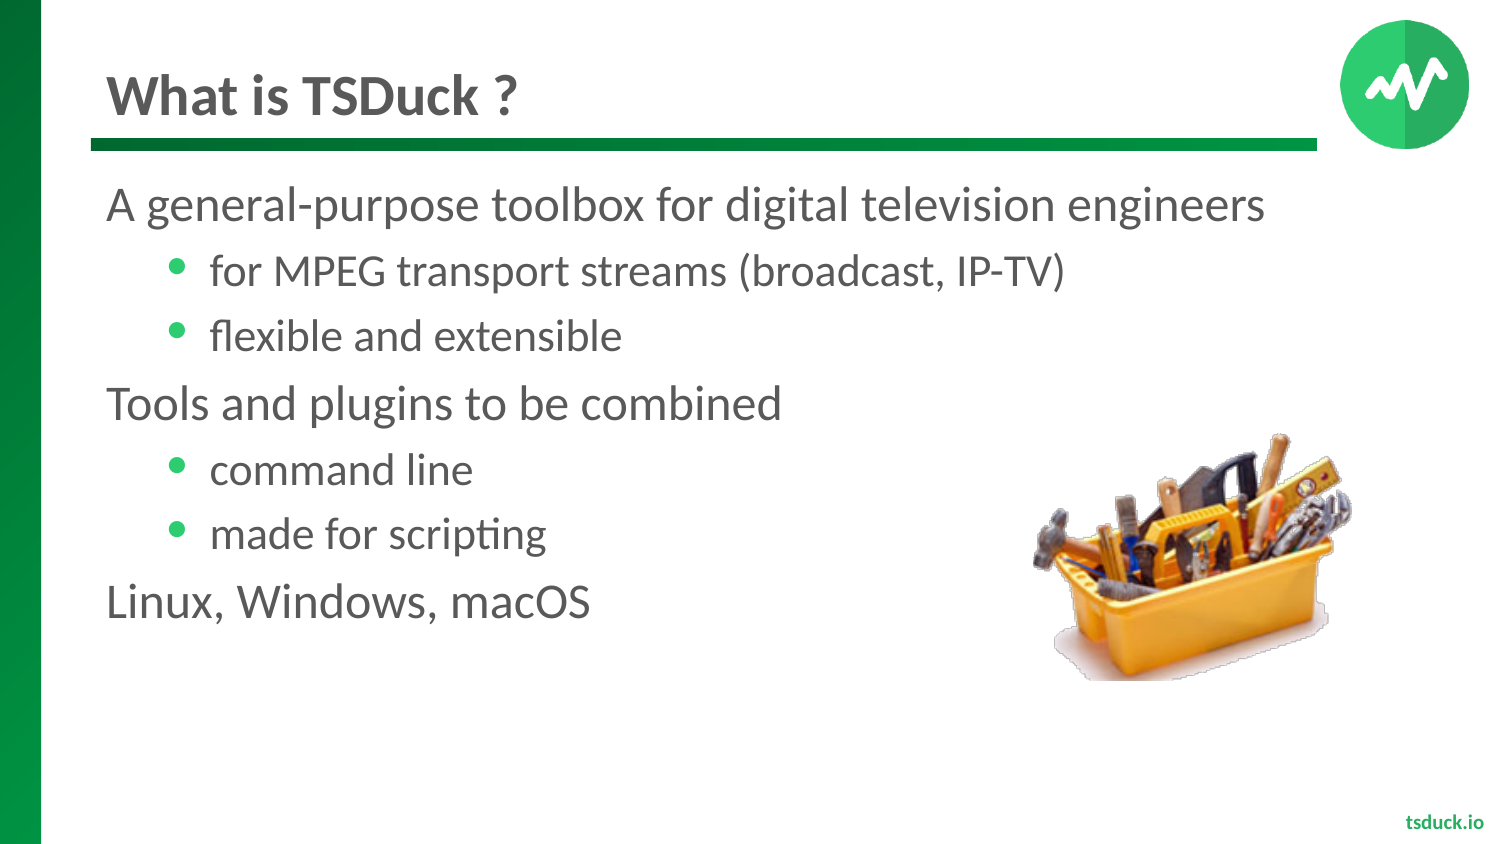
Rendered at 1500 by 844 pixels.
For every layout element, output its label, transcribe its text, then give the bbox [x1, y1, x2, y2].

list A general-purpose toolbox for digital television engineers for MPEG transport streams (broadcast, IP-TV) flexible and extensible Tools and plugins to be combined command line made for scripting Linux, Windows, macOS [91, 164, 1454, 759]
picture [1340, 20, 1469, 149]
picture [1033, 433, 1352, 682]
title What is TSDuck ? [91, 38, 1333, 146]
